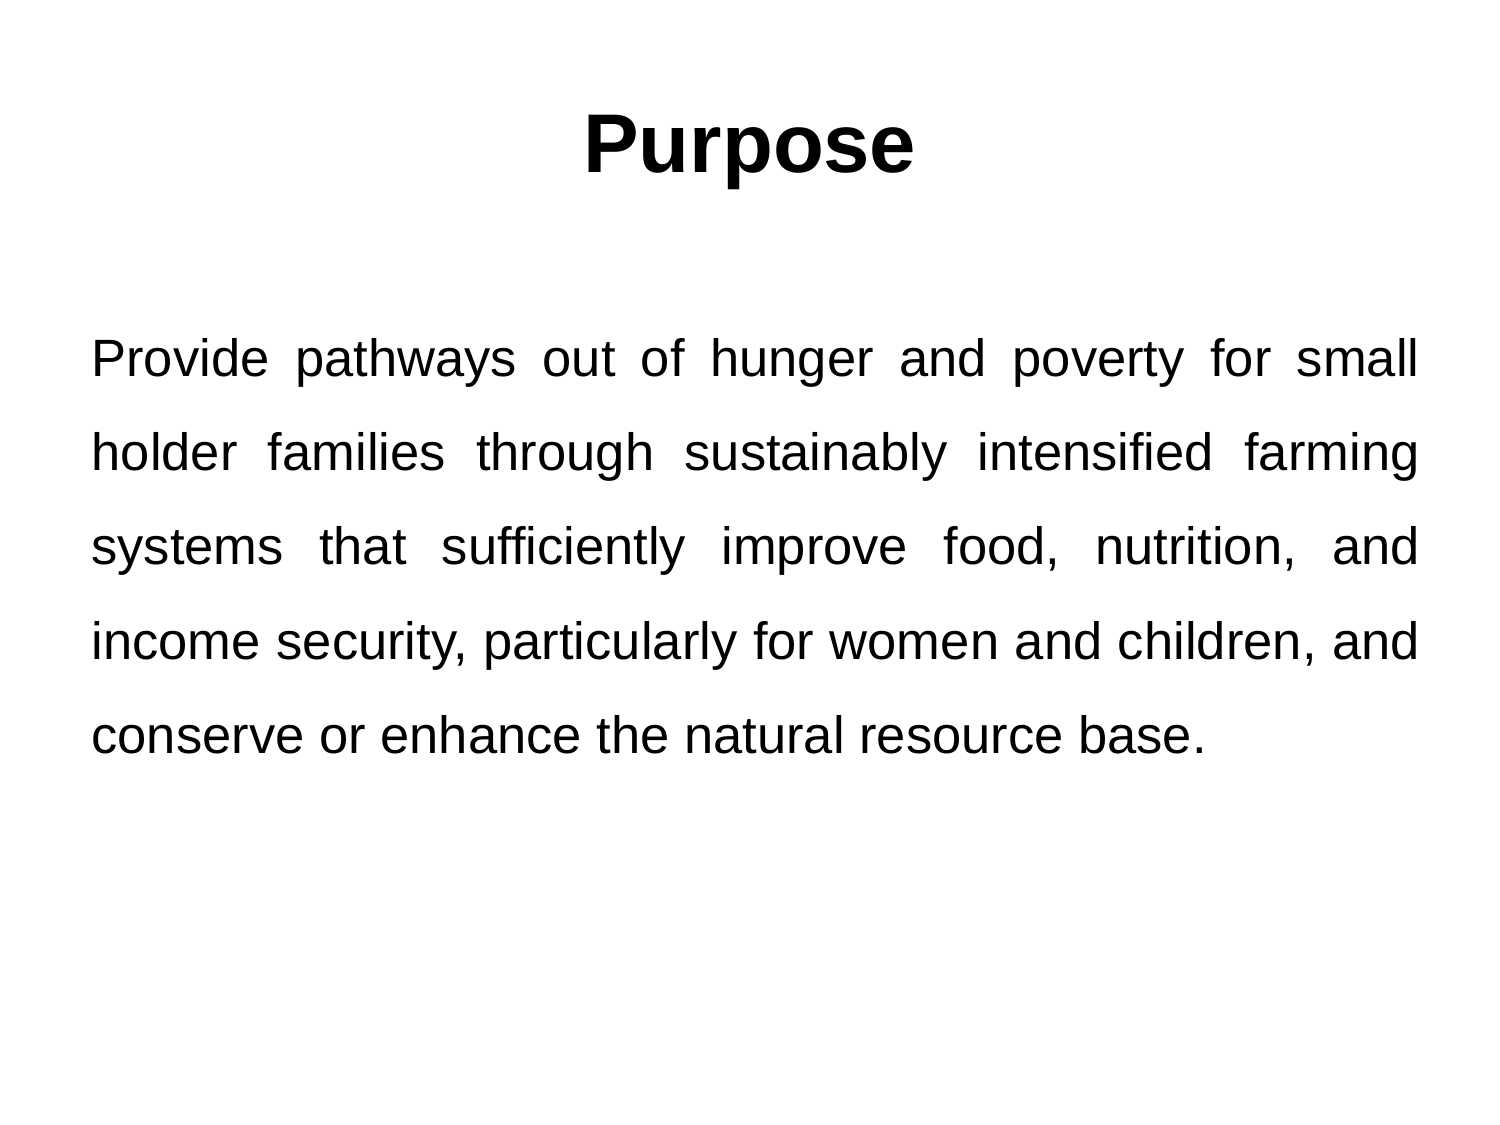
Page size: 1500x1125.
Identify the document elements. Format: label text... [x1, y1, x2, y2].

title Purpose [75, 45, 1425, 233]
text_box Provide pathways out of hunger and poverty for small holder families through sustainably intensified farming systems that sufficiently improve food, nutrition, and income security, particularly for women and children, and conserve or enhance the natural resource base. [88, 226, 1424, 965]
